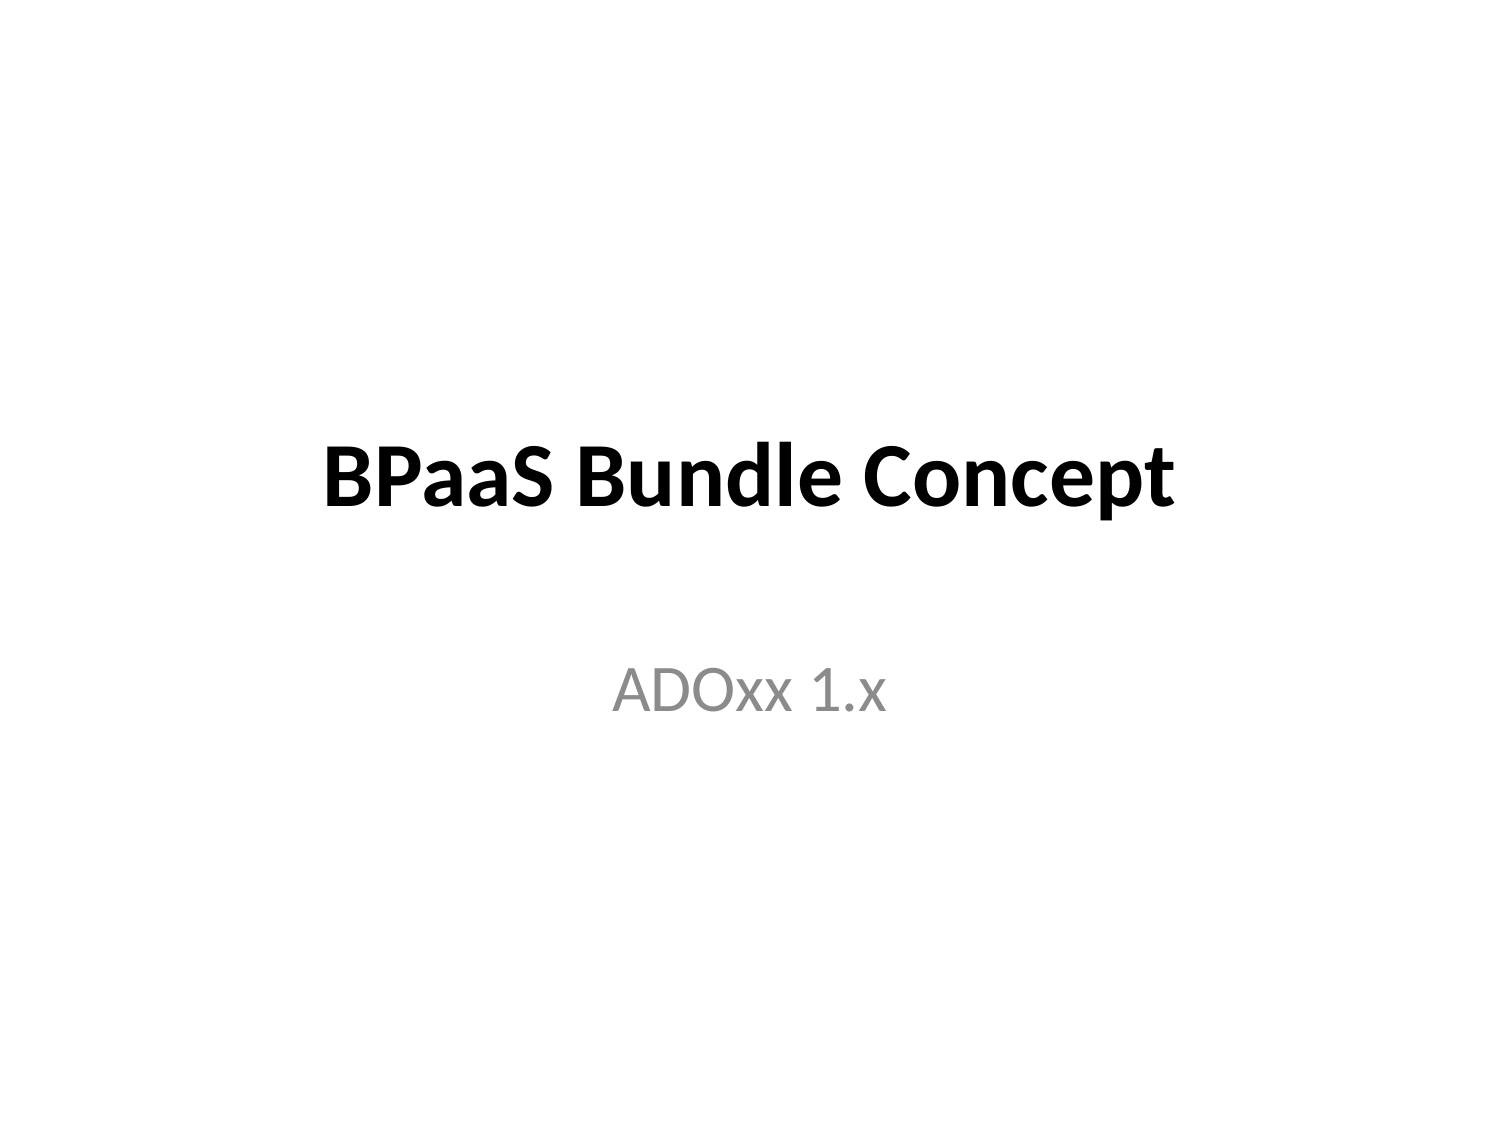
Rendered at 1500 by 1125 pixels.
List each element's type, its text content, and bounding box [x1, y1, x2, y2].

subtitle ADOxx 1.x [225, 637, 1275, 925]
title BPaaS Bundle Concept [112, 349, 1388, 591]
